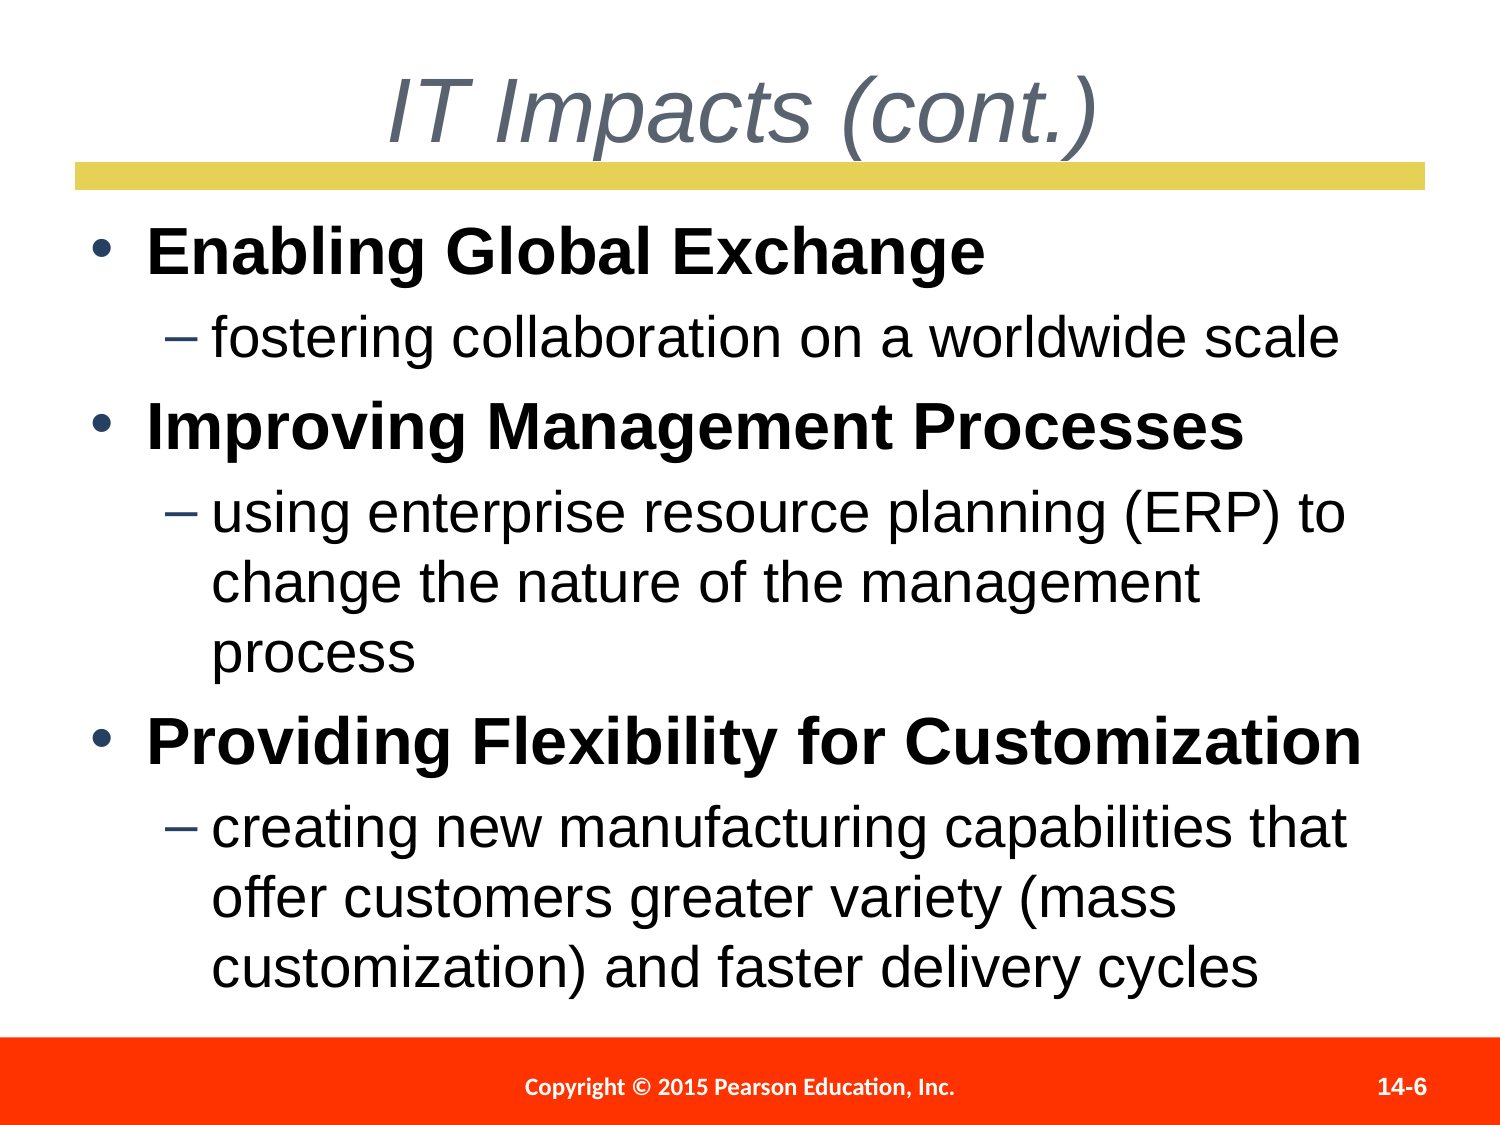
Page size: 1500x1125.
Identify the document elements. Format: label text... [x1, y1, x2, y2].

text_box IT Impacts (cont.) [50, 12, 1438, 200]
list Enabling Global Exchange fostering collaboration on a worldwide scale Improving Management Processes using enterprise resource planning (ERP) to change the nature of the management process Providing Flexibility for Customization creating new manufacturing capabilities that offer customers greater variety (mass customization) and faster delivery cycles [74, 200, 1426, 1006]
